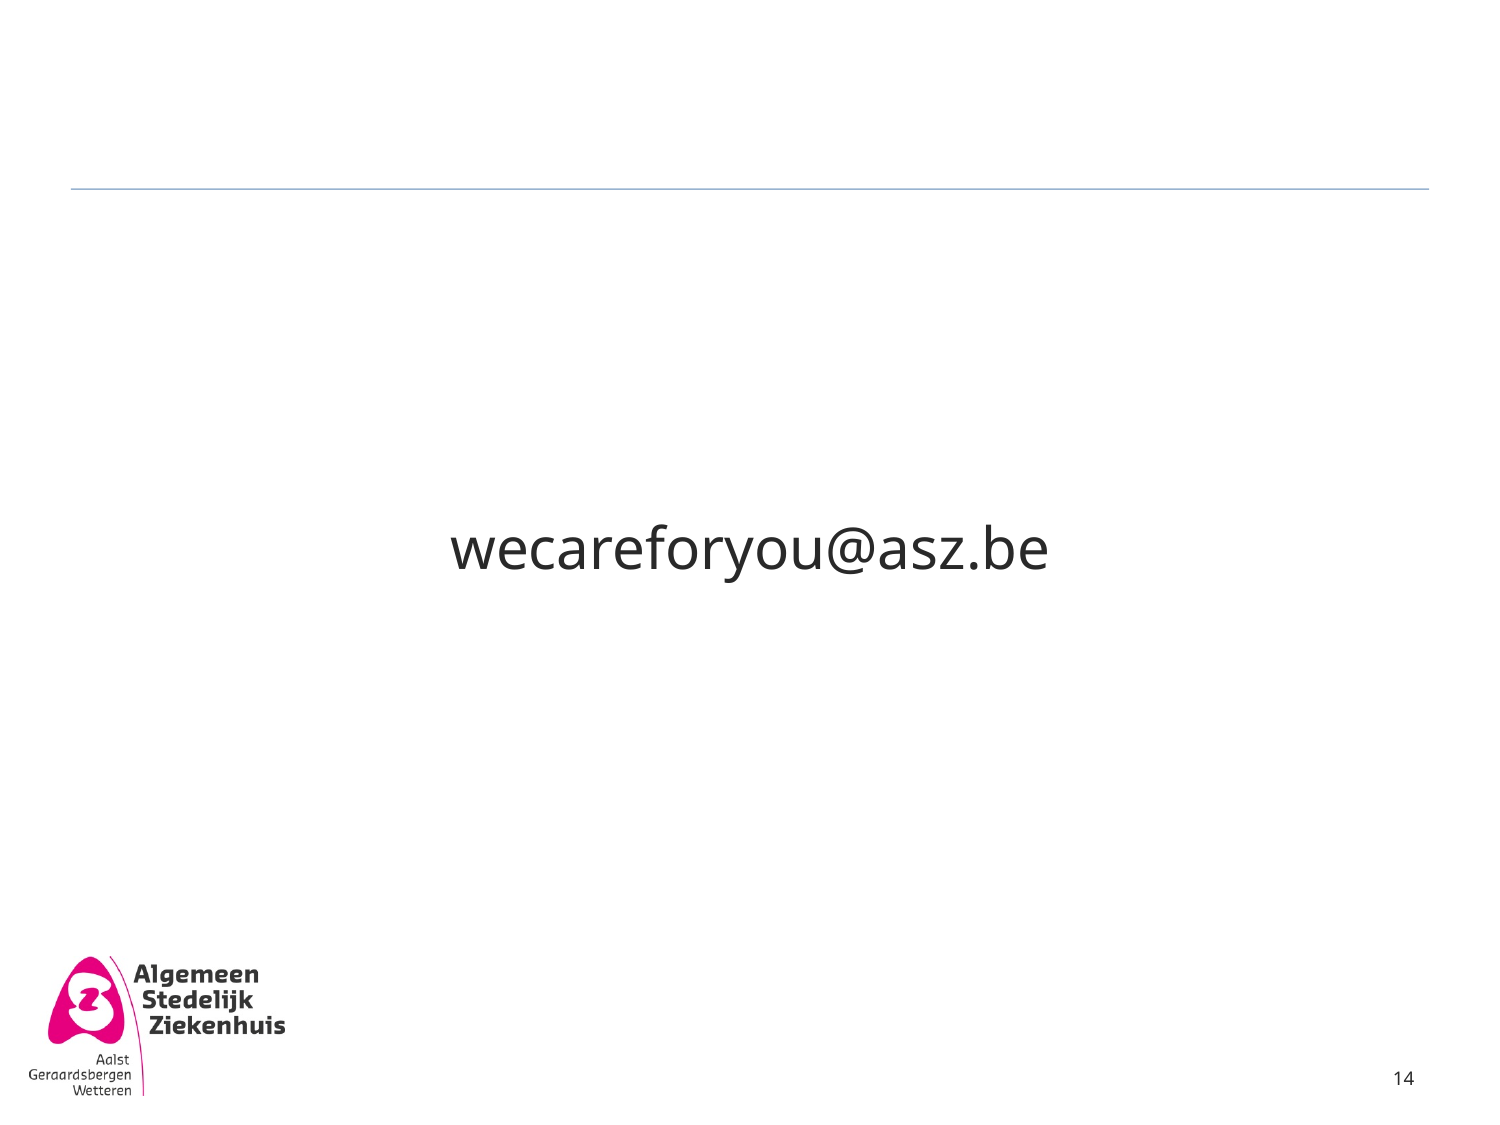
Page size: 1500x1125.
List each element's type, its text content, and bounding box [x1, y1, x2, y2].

slide_number 14 [1079, 1059, 1430, 1098]
picture [29, 956, 285, 1096]
list wecareforyou@asz.be [70, 218, 1430, 827]
